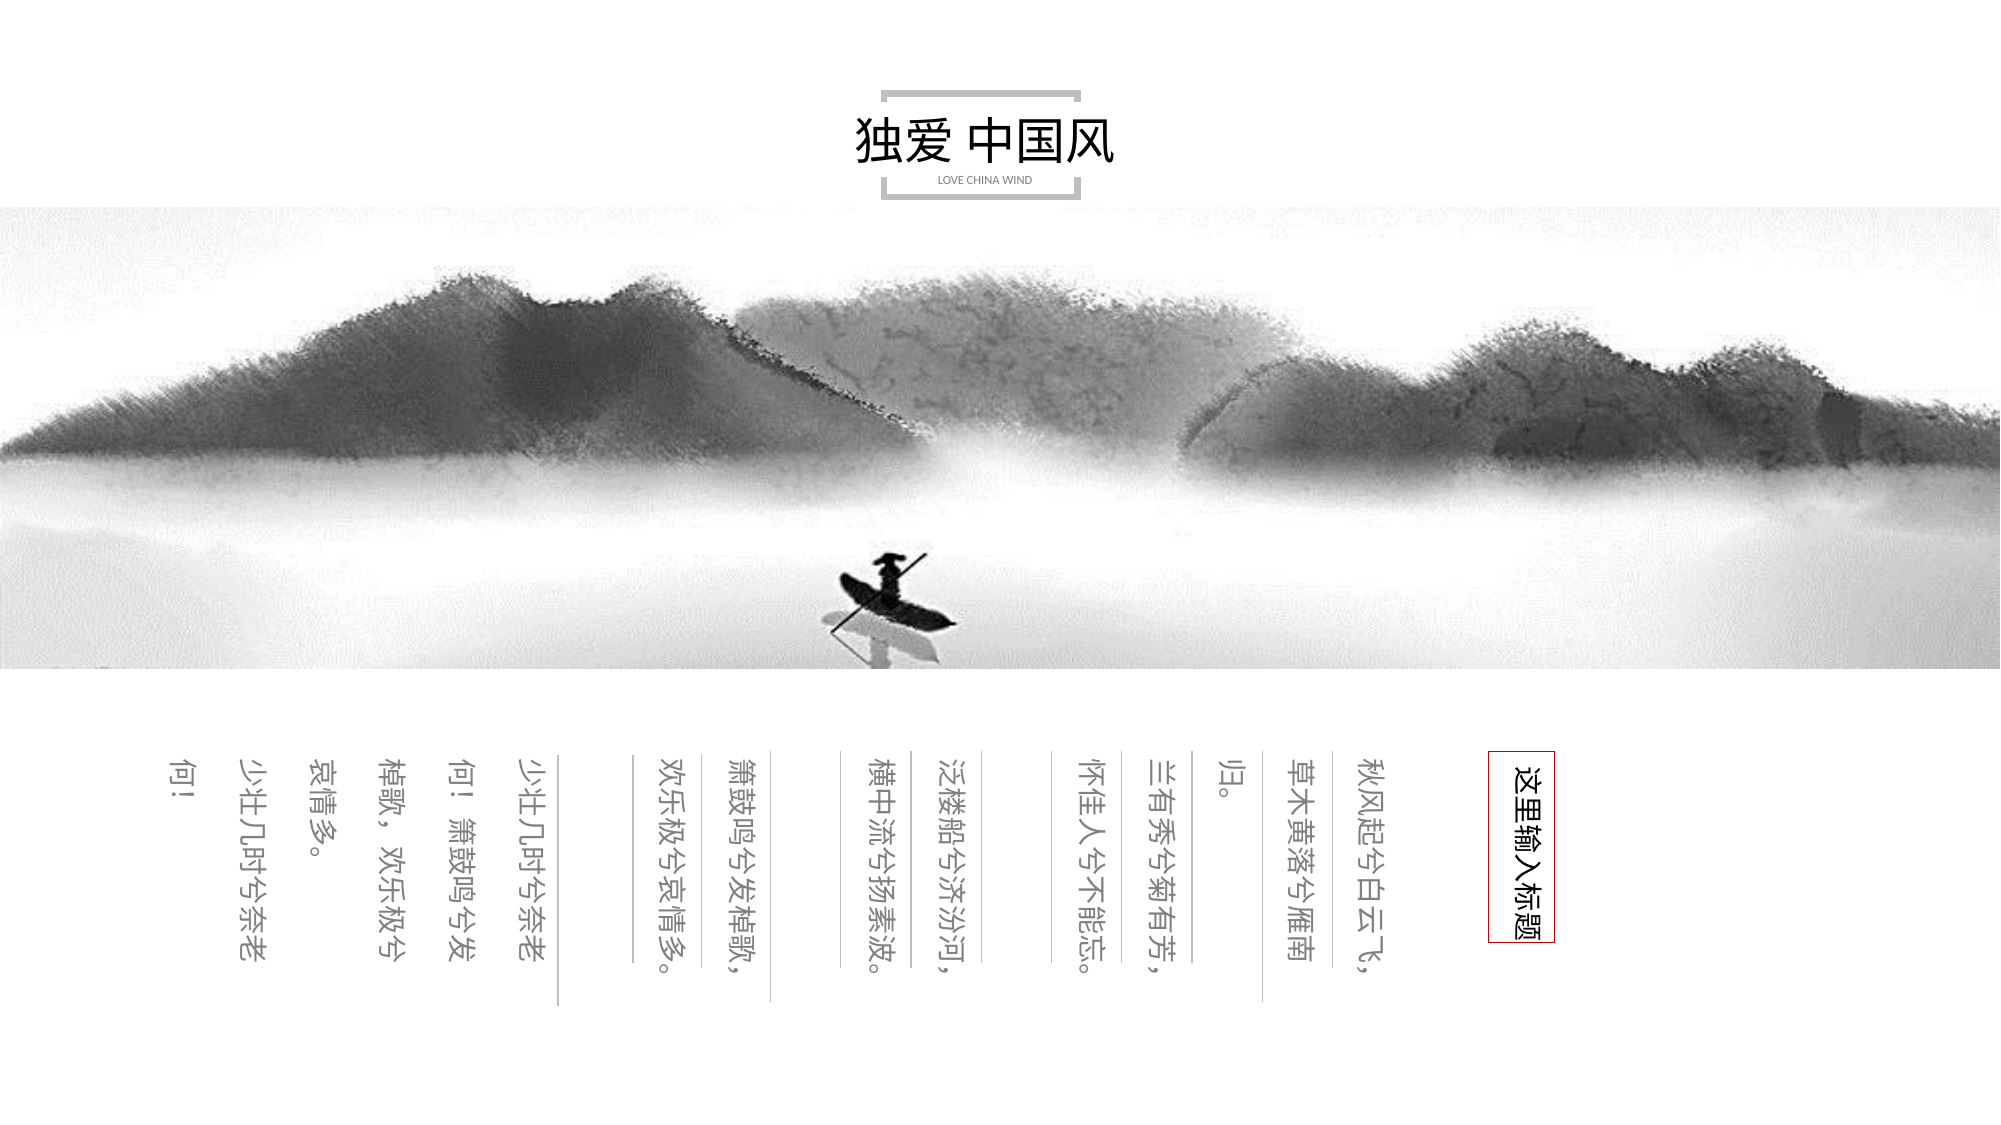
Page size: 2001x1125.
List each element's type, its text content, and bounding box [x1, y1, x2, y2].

picture [0, 207, 2000, 669]
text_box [557, 751, 1333, 1006]
text_box 这里输入标题 [1488, 751, 1555, 943]
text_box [831, 93, 1140, 197]
text_box 秋风起兮白云飞，草木黄落兮雁南归。 兰有秀兮菊有芳，怀佳人兮不能忘。 泛楼船兮济汾河，横中流兮扬素波。 箫鼓鸣兮发棹歌，欢乐极兮哀情多。 少壮几时兮奈老何！箫鼓鸣兮发棹歌，欢乐极兮哀情多。 少壮几时兮奈老何！ [483, 743, 1433, 1002]
